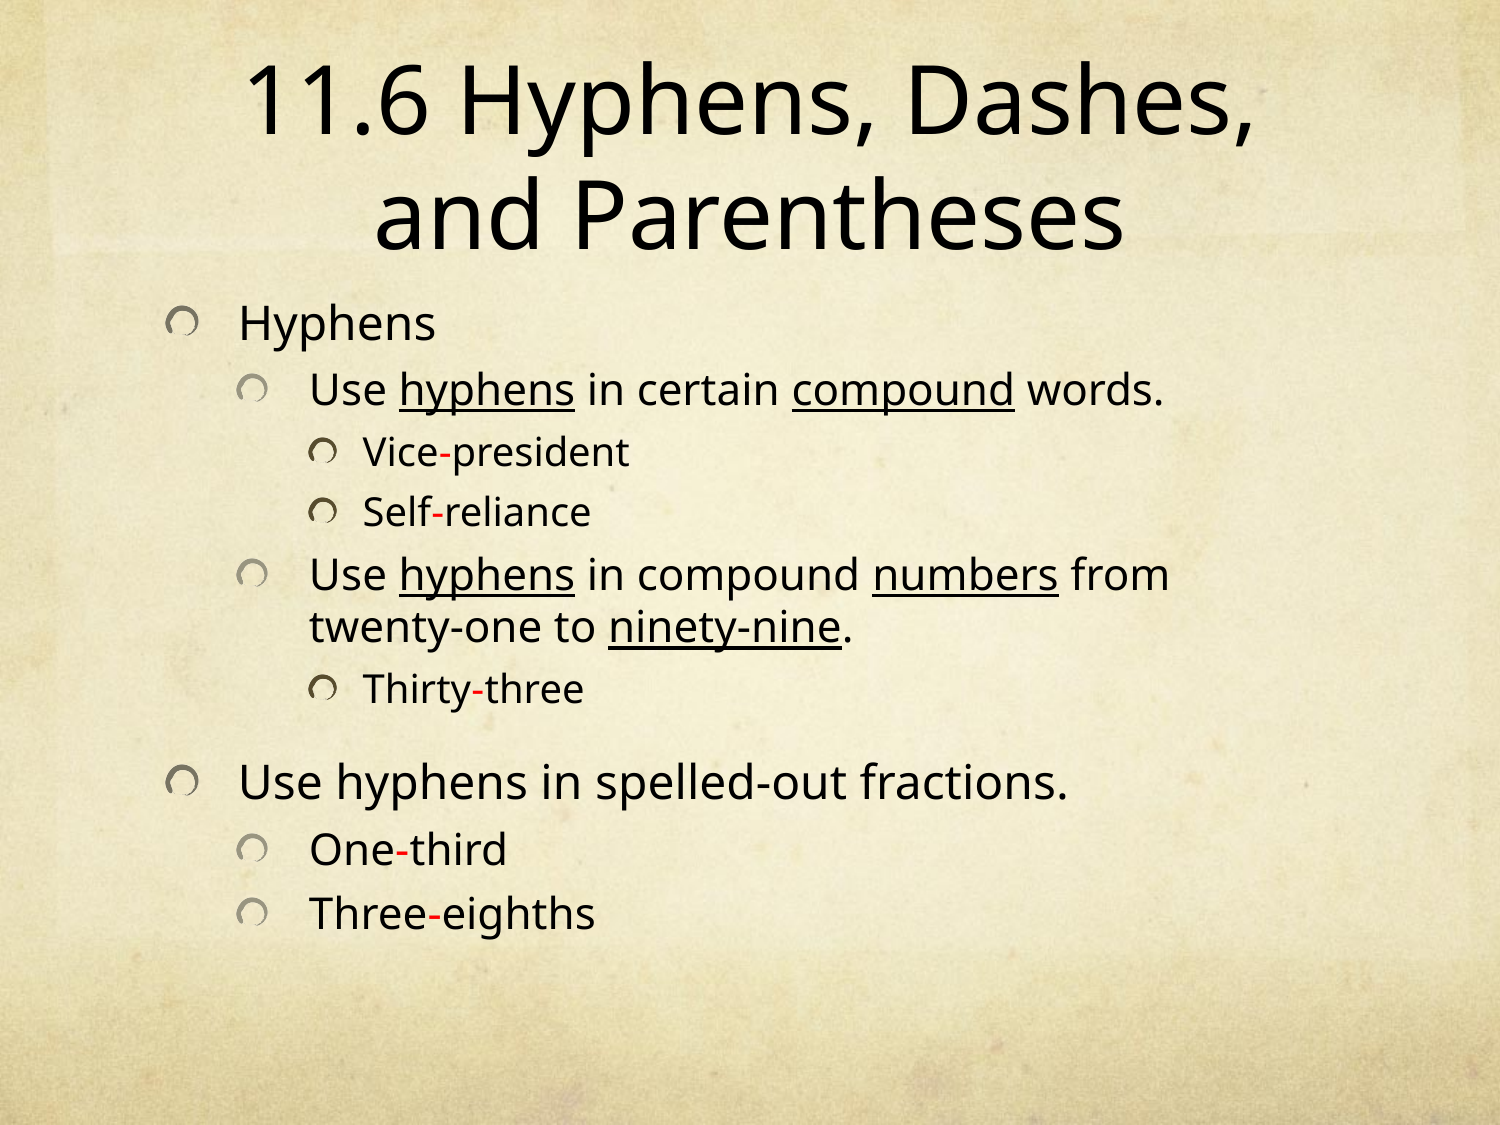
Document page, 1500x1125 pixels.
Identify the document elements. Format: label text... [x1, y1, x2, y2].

list Hyphens Use hyphens in certain compound words. Vice-president Self-reliance Use hyphens in compound numbers from twenty-one to ninety-nine. Thirty-three Use hyphens in spelled-out fractions. One-third Three-eighths [150, 284, 1350, 950]
picture [0, 0, 1500, 1125]
title 11.6 Hyphens, Dashes, and Parentheses [150, 82, 1350, 225]
